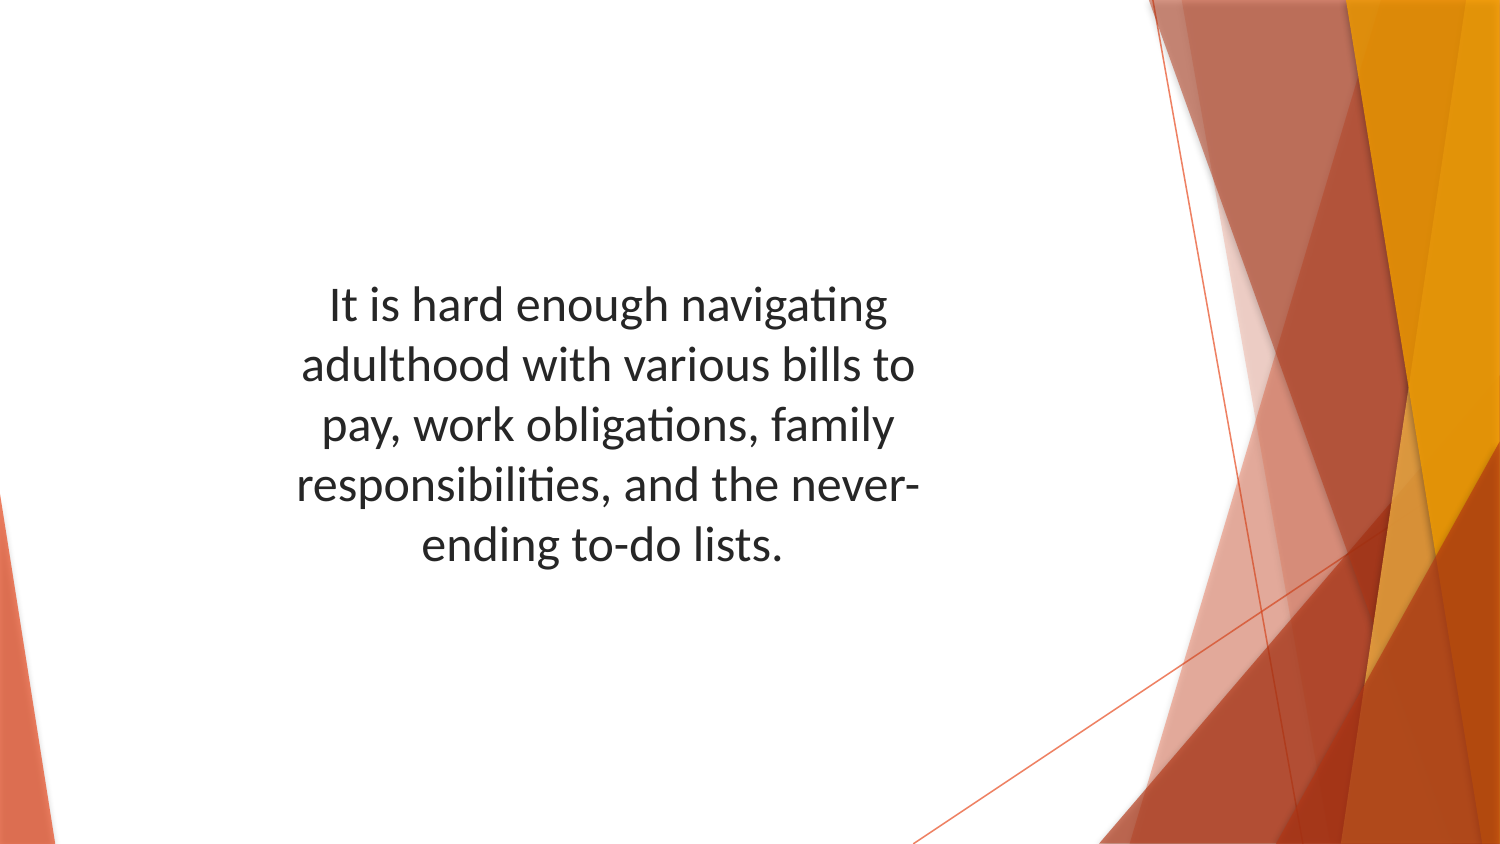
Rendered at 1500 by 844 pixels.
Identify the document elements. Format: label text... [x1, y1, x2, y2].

list It is hard enough navigating adulthood with various bills to pay, work obligations, family responsibilities, and the never-ending to-do lists. [265, 114, 951, 729]
